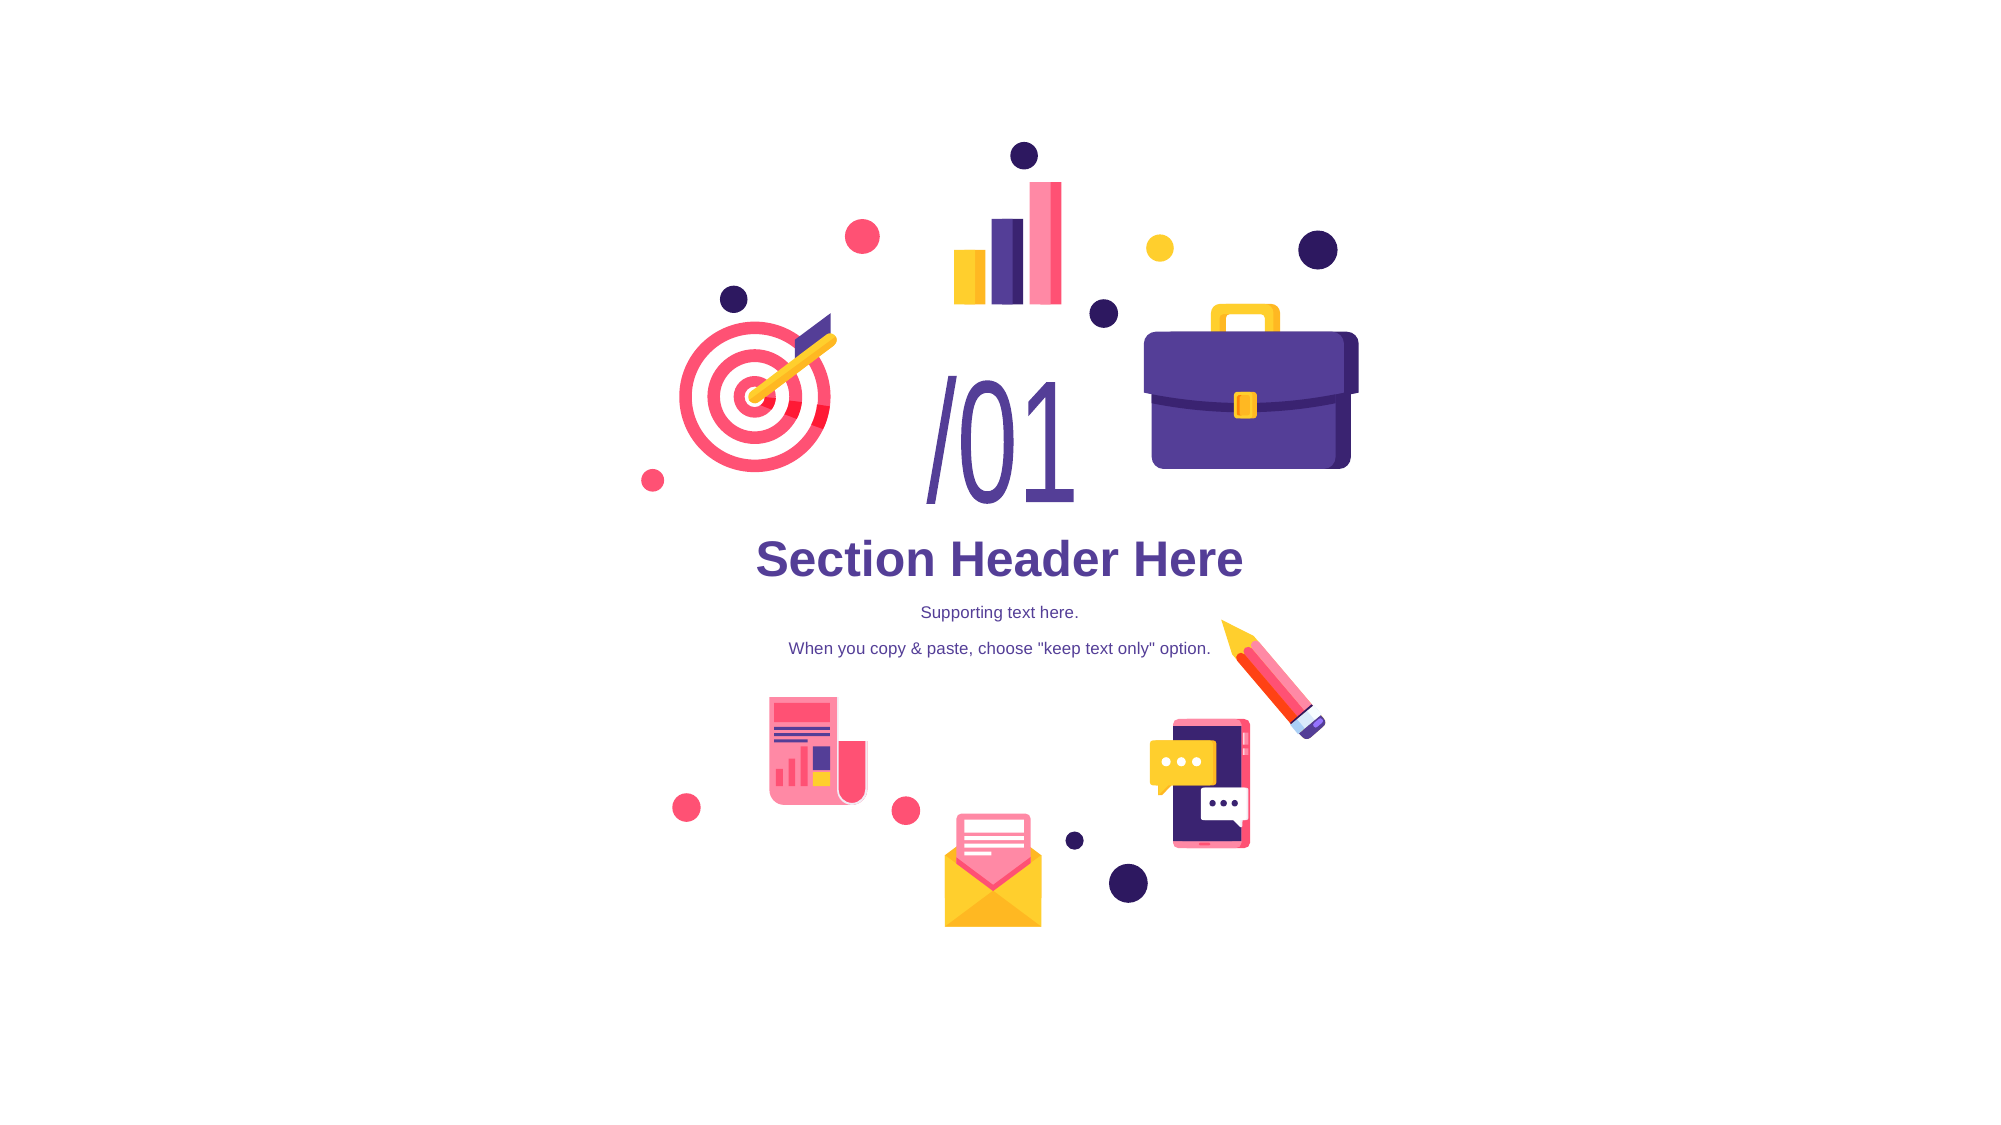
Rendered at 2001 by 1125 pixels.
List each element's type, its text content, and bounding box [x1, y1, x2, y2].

list Supporting text here. When you copy & paste, choose "keep text only" option. [555, 594, 1445, 667]
title Section Header Here [555, 447, 1445, 594]
